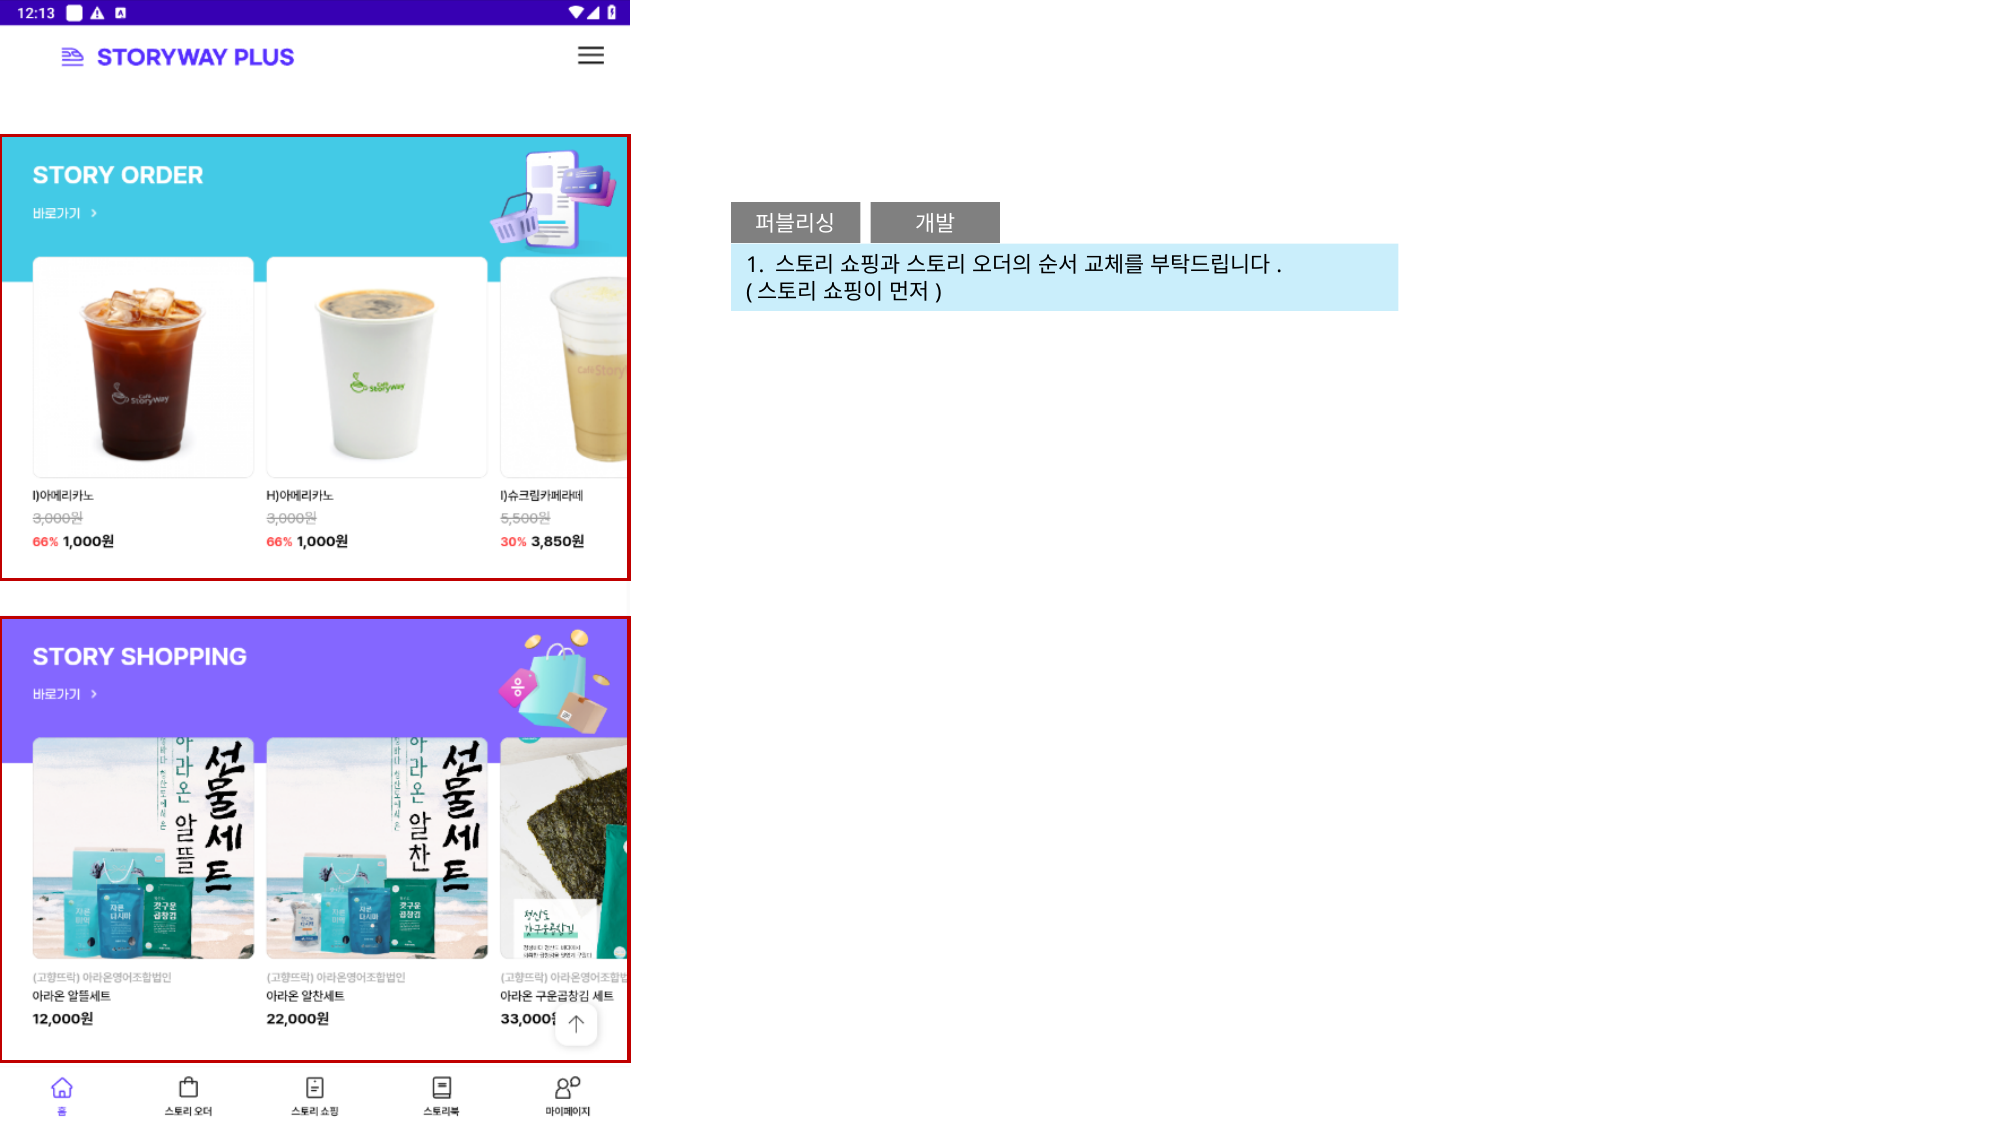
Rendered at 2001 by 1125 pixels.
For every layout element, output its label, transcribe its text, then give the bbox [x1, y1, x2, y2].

text_box 1. 스토리 쇼핑과 스토리 오더의 순서 교체를 부탁드립니다. (스토리 쇼핑이 먼저) [731, 243, 1399, 311]
text_box 퍼블리싱 [731, 202, 861, 243]
text_box 개발 [870, 202, 1000, 243]
picture [0, 0, 630, 1125]
